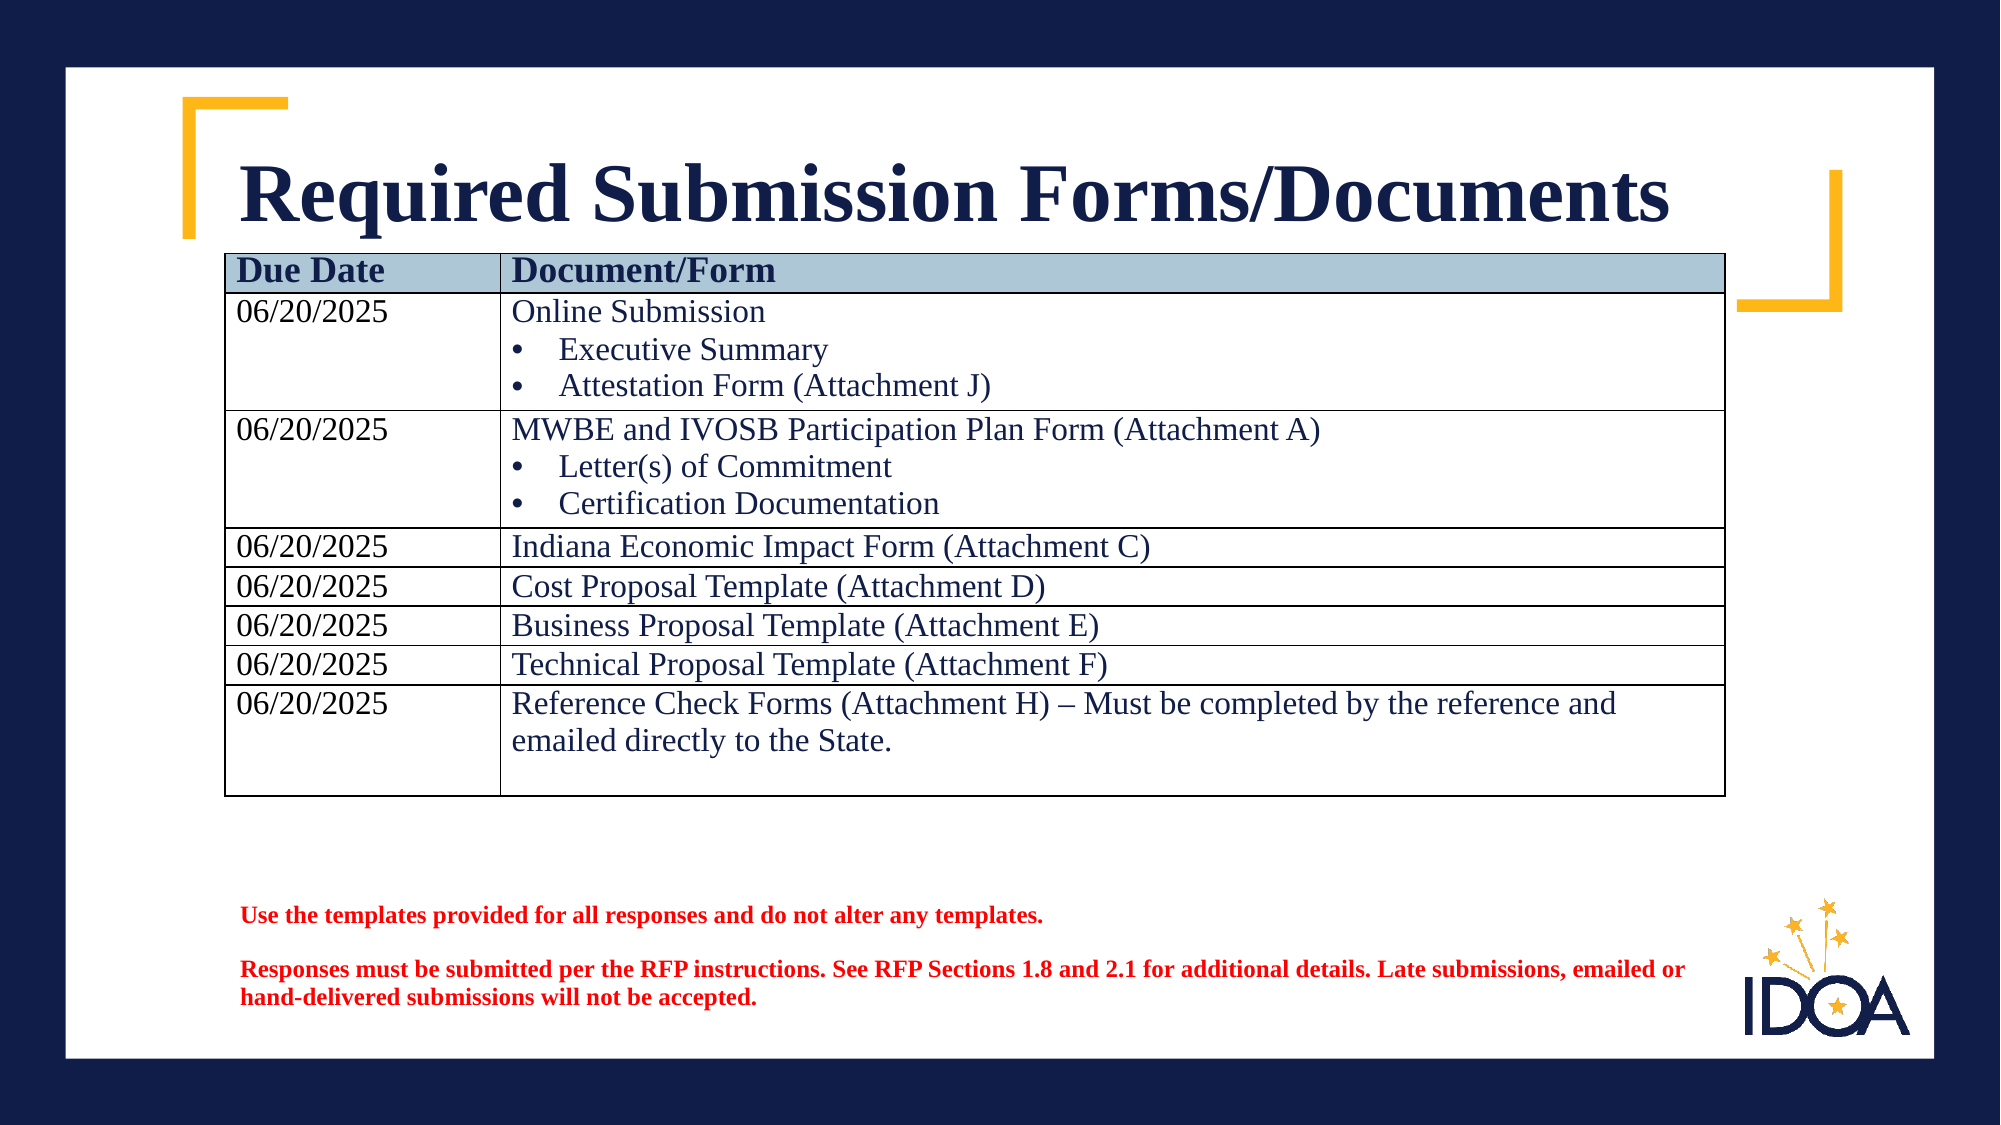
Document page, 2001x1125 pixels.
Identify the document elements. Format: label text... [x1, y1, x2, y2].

table_cell MWBE and IVOSB Participation Plan Form (Attachment A) Letter(s) of Commitment Certification Documentation [501, 411, 1724, 527]
table_cell 06/20/2025 [226, 686, 500, 795]
table_cell Cost Proposal Template (Attachment D) [501, 568, 1724, 605]
table_cell 06/20/2025 [226, 607, 500, 645]
title Required Submission Forms/Documents [225, 142, 1800, 279]
table_cell 06/20/2025 [226, 646, 500, 684]
table_header Due Date [226, 254, 500, 292]
table_header Document/Form [501, 254, 1724, 292]
picture [1702, 857, 1959, 1114]
table_cell Technical Proposal Template (Attachment F) [501, 646, 1724, 684]
list Use the templates provided for all responses and do not alter any templates. Responses must be submitted per the RFP instructions. See RFP Sections 1.8 and 2.1 for additional details. Late submissions, emailed or hand-delivered submissions will not be accepted. [225, 894, 1750, 1053]
table_cell 06/20/2025 [226, 568, 500, 605]
table_cell Reference Check Forms (Attachment H) – Must be completed by the reference and emailed directly to the State. [501, 686, 1724, 795]
table_cell 06/20/2025 [226, 411, 500, 527]
table_cell Online Submission Executive Summary Attestation Form (Attachment J) [501, 294, 1724, 410]
table_cell 06/20/2025 [226, 294, 500, 410]
table_cell 06/20/2025 [226, 529, 500, 566]
table_cell Business Proposal Template (Attachment E) [501, 607, 1724, 645]
table_cell Indiana Economic Impact Form (Attachment C) [501, 529, 1724, 566]
